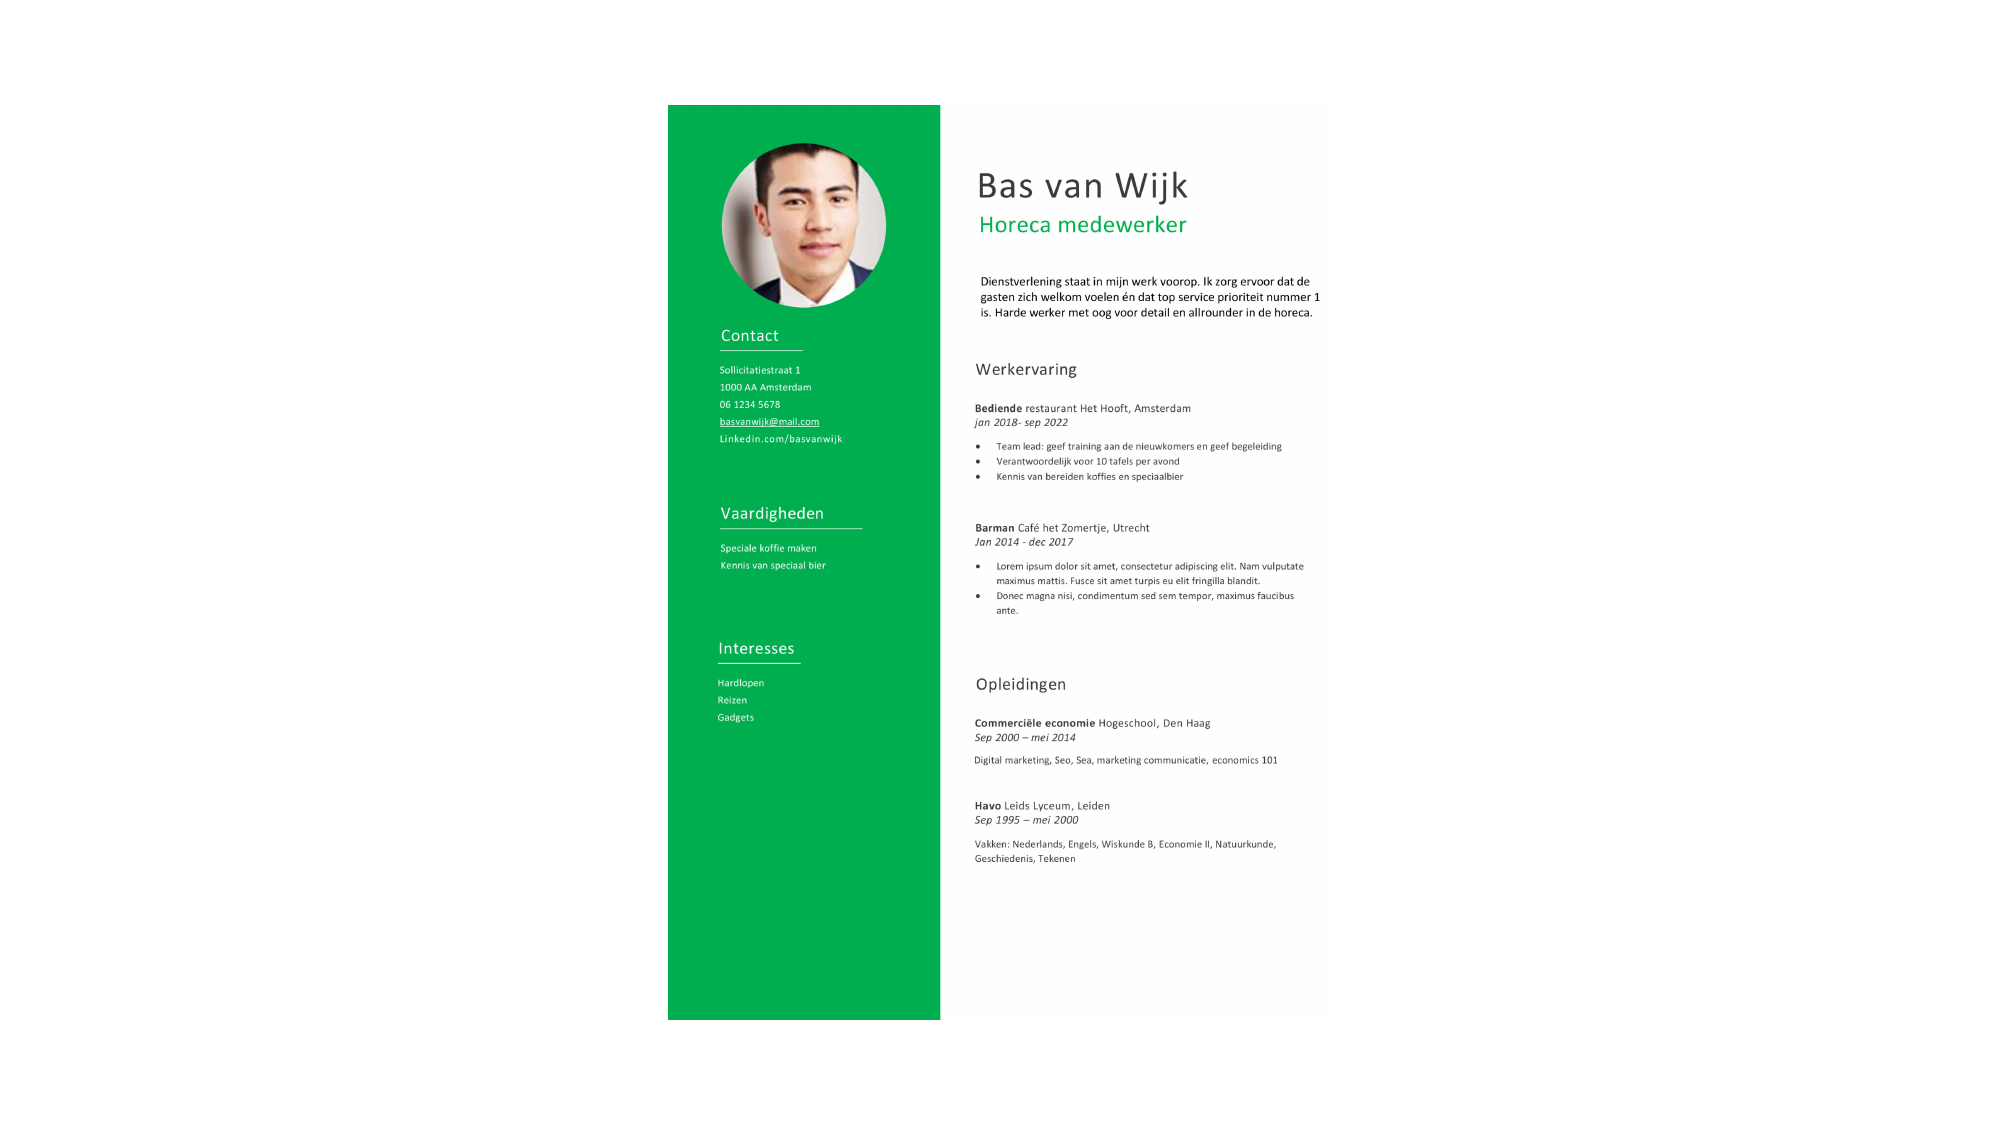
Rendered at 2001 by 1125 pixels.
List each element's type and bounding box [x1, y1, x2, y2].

list [668, 105, 1332, 1020]
